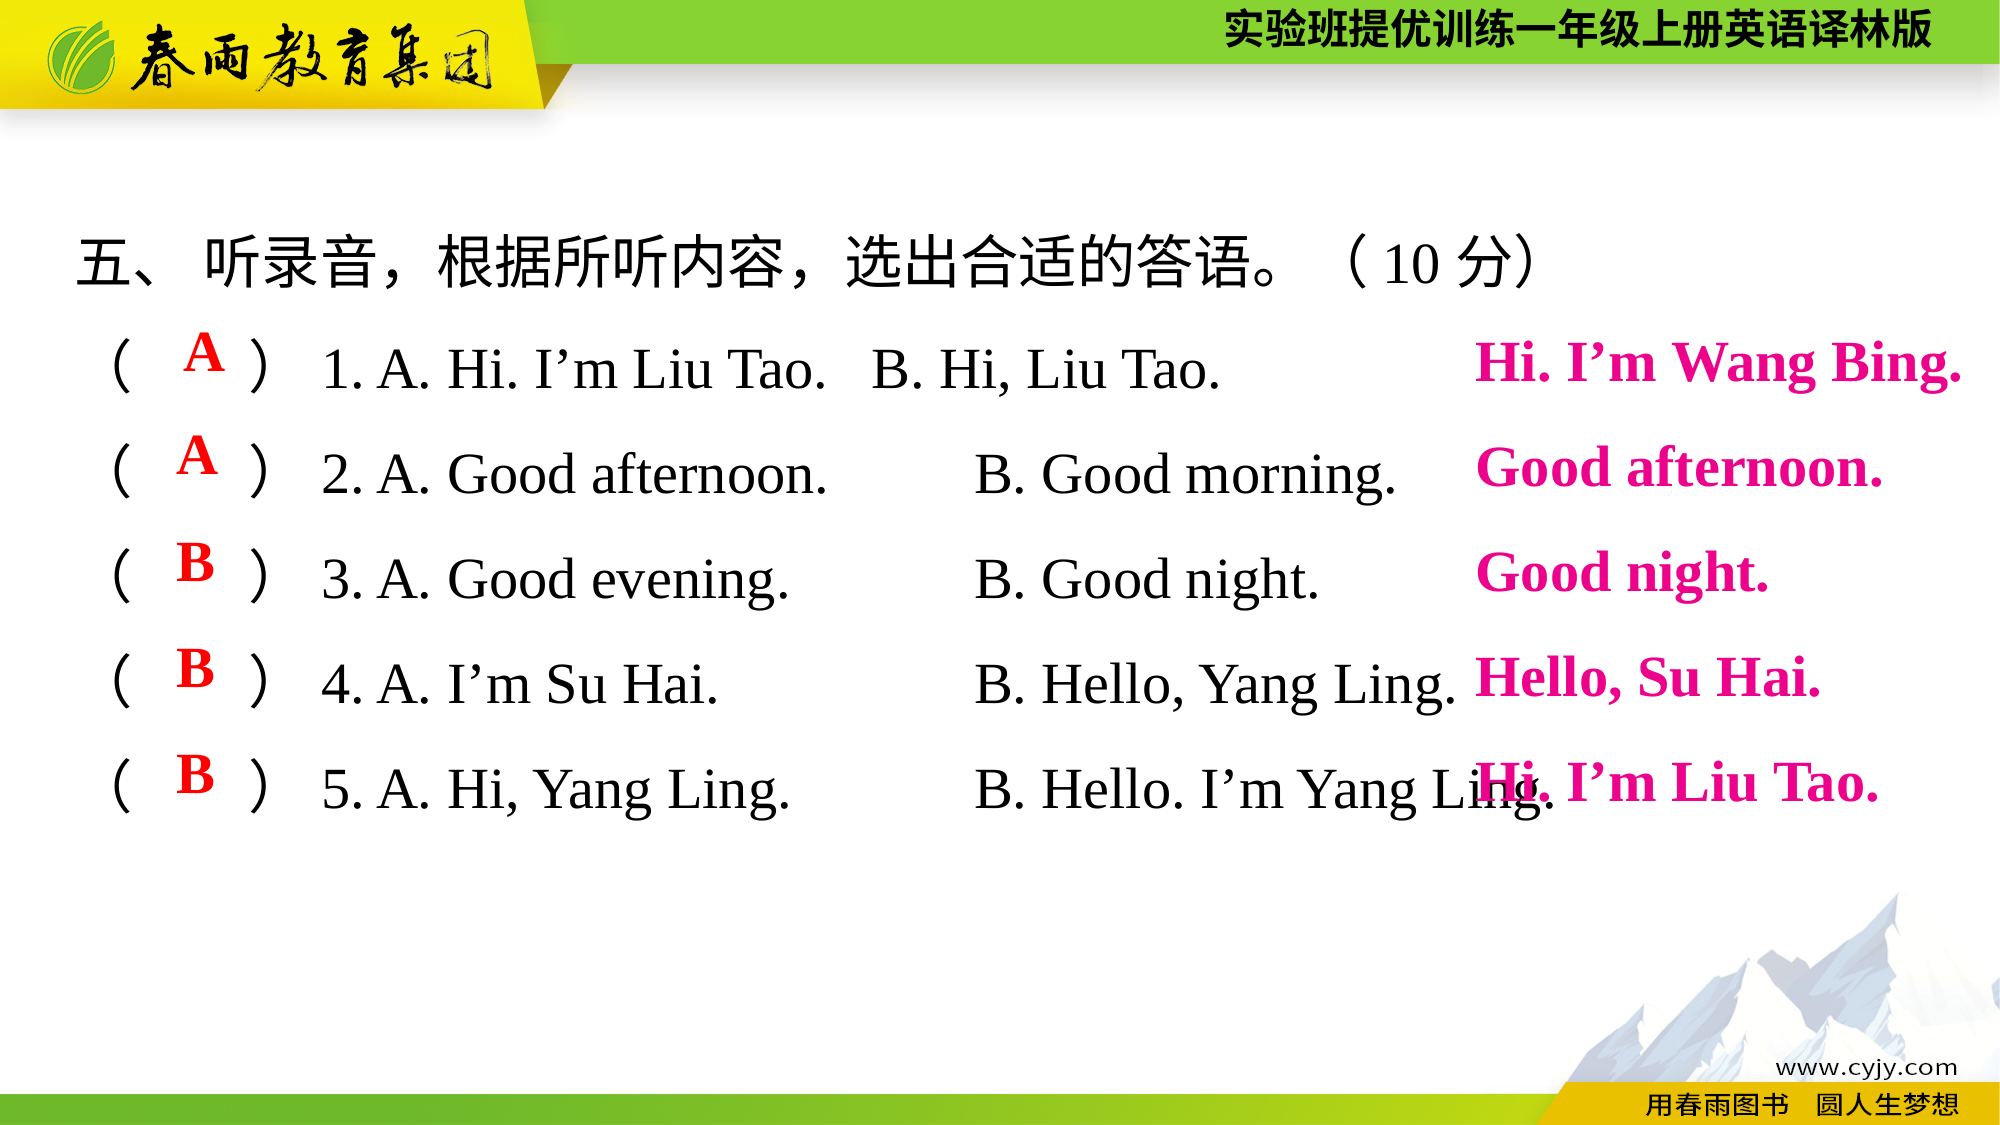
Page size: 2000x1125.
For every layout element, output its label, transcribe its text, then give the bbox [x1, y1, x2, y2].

text_box B [161, 727, 231, 813]
text_box A [161, 408, 234, 494]
text_box B [161, 621, 231, 707]
picture [0, 0, 2000, 1125]
text_box Hi. I’m Wang Bing. Good afternoon. Good night. Hello, Su Hai. Hi. I’m Liu Tao. [1460, 280, 2000, 821]
text_box A [168, 305, 241, 391]
text_box B [161, 515, 231, 600]
list 五、 听录音，根据所听内容，选出合适的答语。（10分） （ ）1. A. Hi. I’m Liu Tao. B. Hi, Liu Tao. （ ）2. A. Good afternoon. B. Good morning. （ ）3. A. Good evening. B. Good night. （ ）4. A. I’m Su Hai. B. Hello, Yang Ling. （ ）5. A. Hi, Yang Ling. B. Hello. I’m Yang Ling. [59, 182, 1944, 835]
